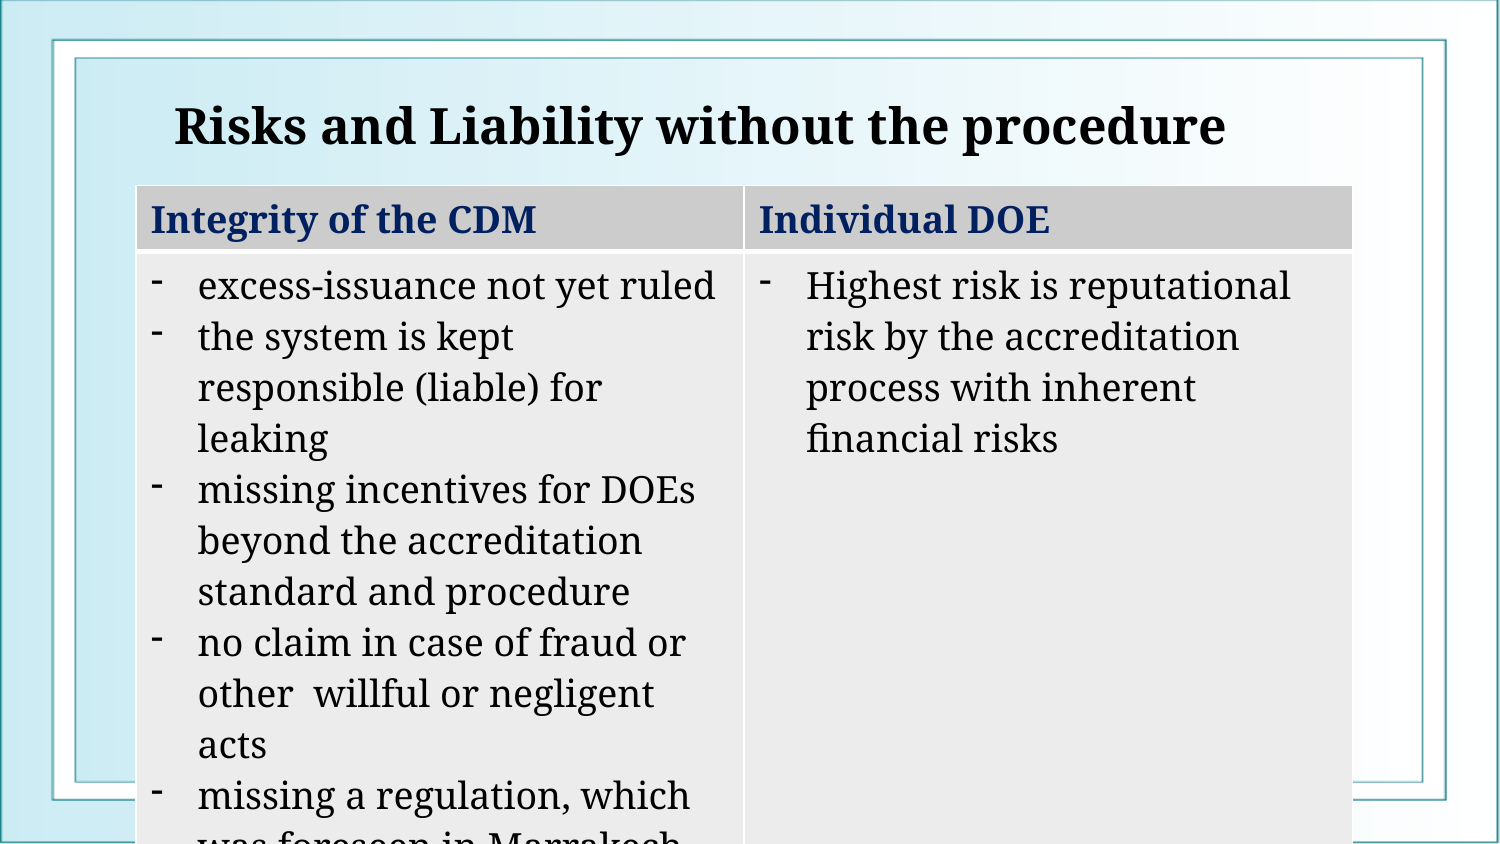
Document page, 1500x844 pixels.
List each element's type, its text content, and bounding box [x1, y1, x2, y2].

table_header Integrity of the CDM [137, 186, 743, 249]
picture [0, 0, 1500, 844]
table_cell Highest risk is reputational risk by the accreditation process with inherent financial risks [745, 254, 1352, 844]
table_header Individual DOE [745, 186, 1352, 249]
table_cell excess-issuance not yet ruled the system is kept responsible (liable) for leaking missing incentives for DOEs beyond the accreditation standard and procedure no claim in case of fraud or other willful or negligent acts missing a regulation, which was foreseen in Marrakech Accords [137, 254, 743, 844]
title Risks and Liability without the procedure [159, 65, 1353, 162]
